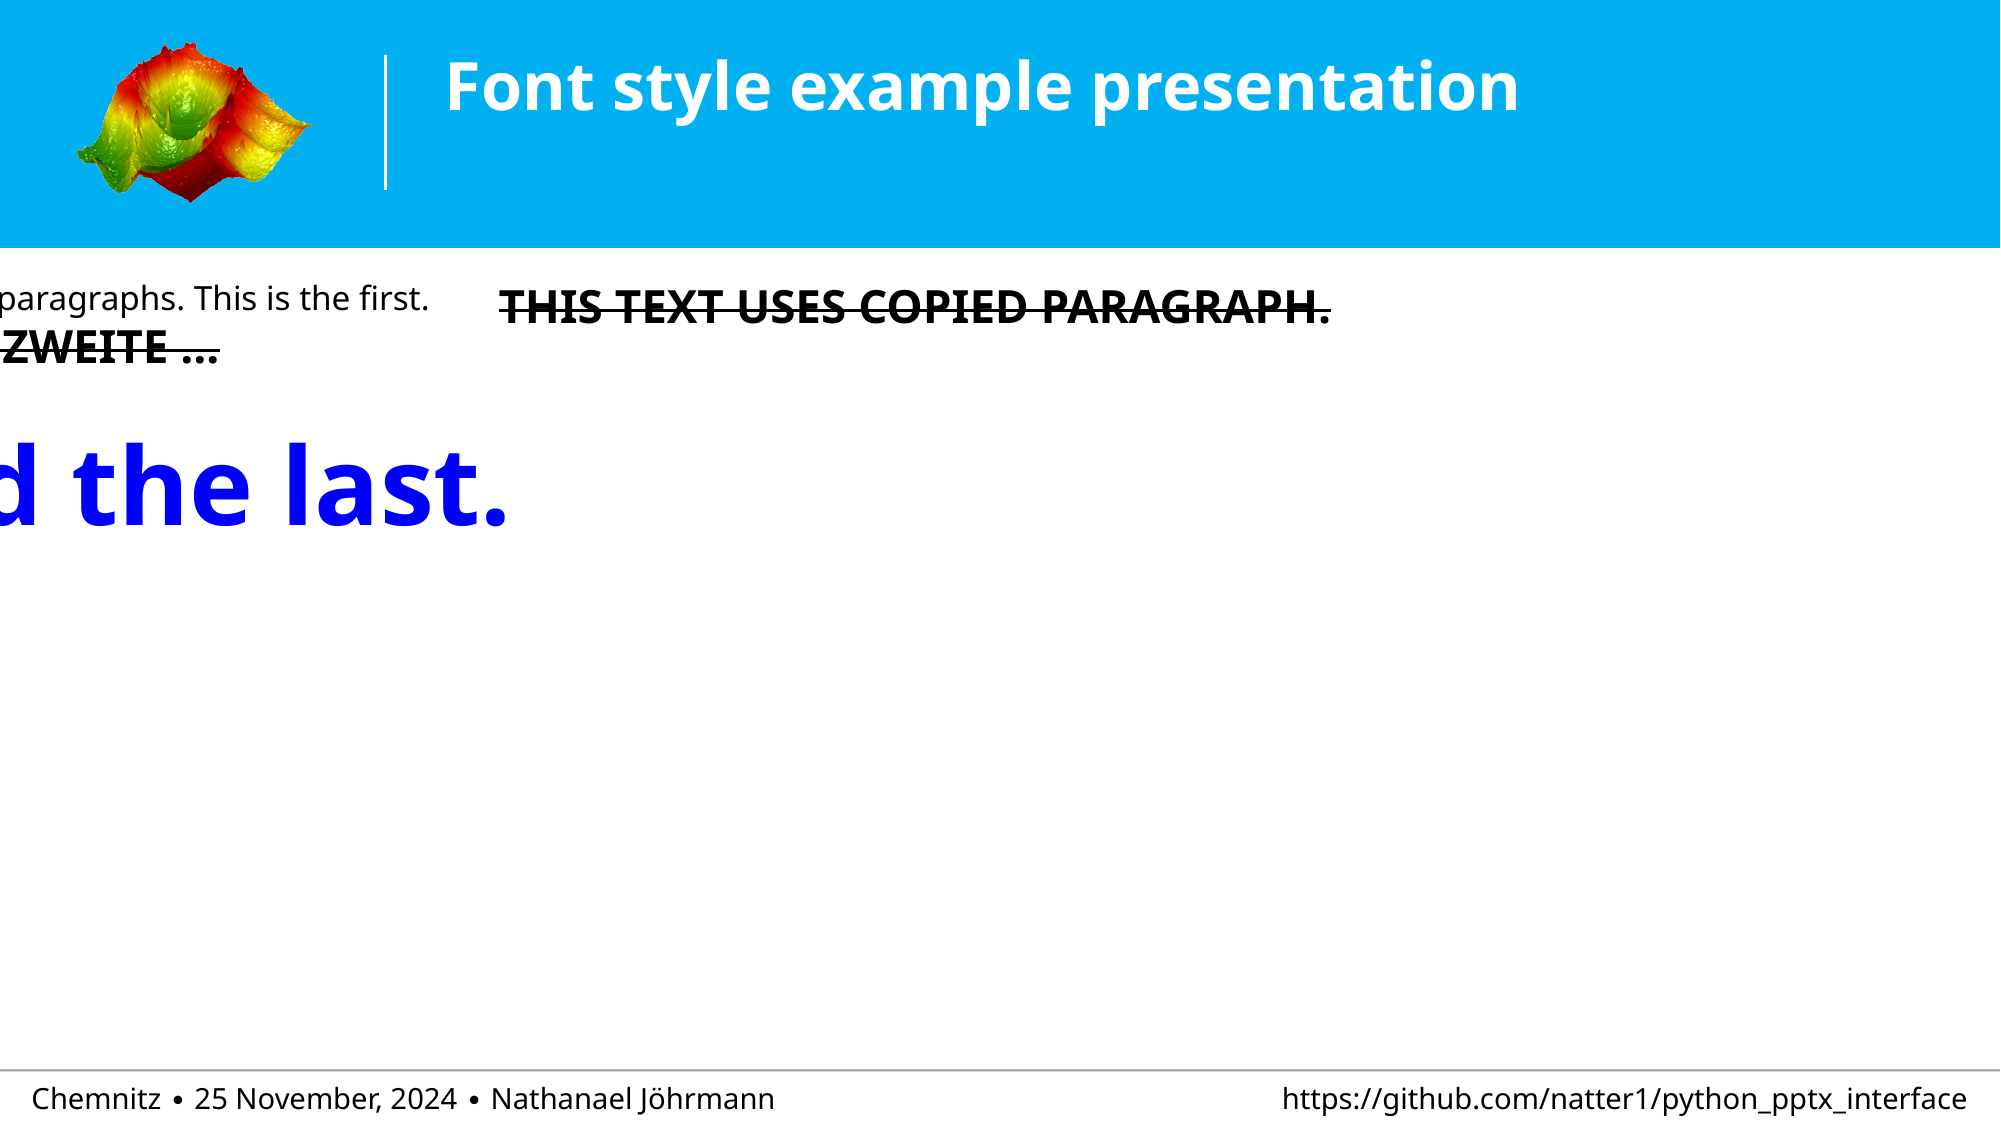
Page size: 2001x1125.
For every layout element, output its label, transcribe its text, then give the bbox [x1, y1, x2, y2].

title Font style example presentation [444, 43, 1951, 191]
picture [77, 43, 311, 202]
text_box This text has four paragraphs. This is the first. Das ist der zweite ... ... the third ... ... and the last. [0, 270, 527, 555]
text_box This text uses copied paragraph. [483, 270, 1347, 340]
